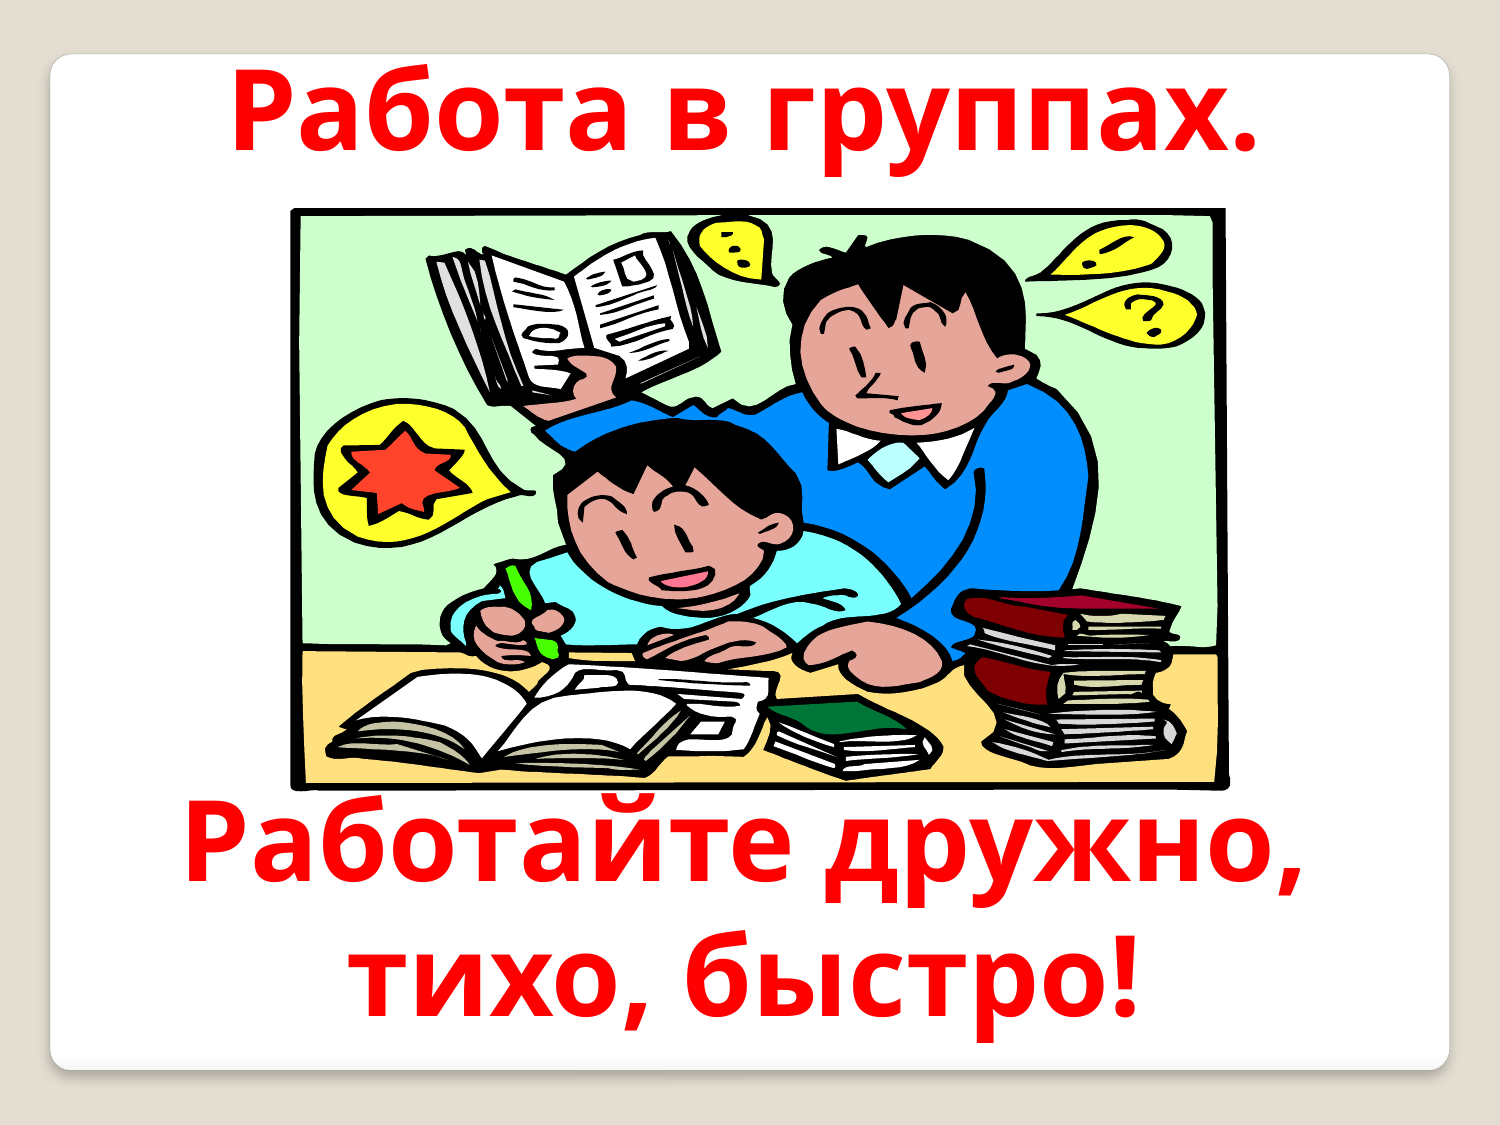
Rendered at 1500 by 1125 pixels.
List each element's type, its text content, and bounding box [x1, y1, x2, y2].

text_box Работа в группах. [81, 30, 1407, 181]
picture [289, 207, 1235, 797]
text_box Работайте дружно, тихо, быстро! [46, 761, 1442, 1047]
